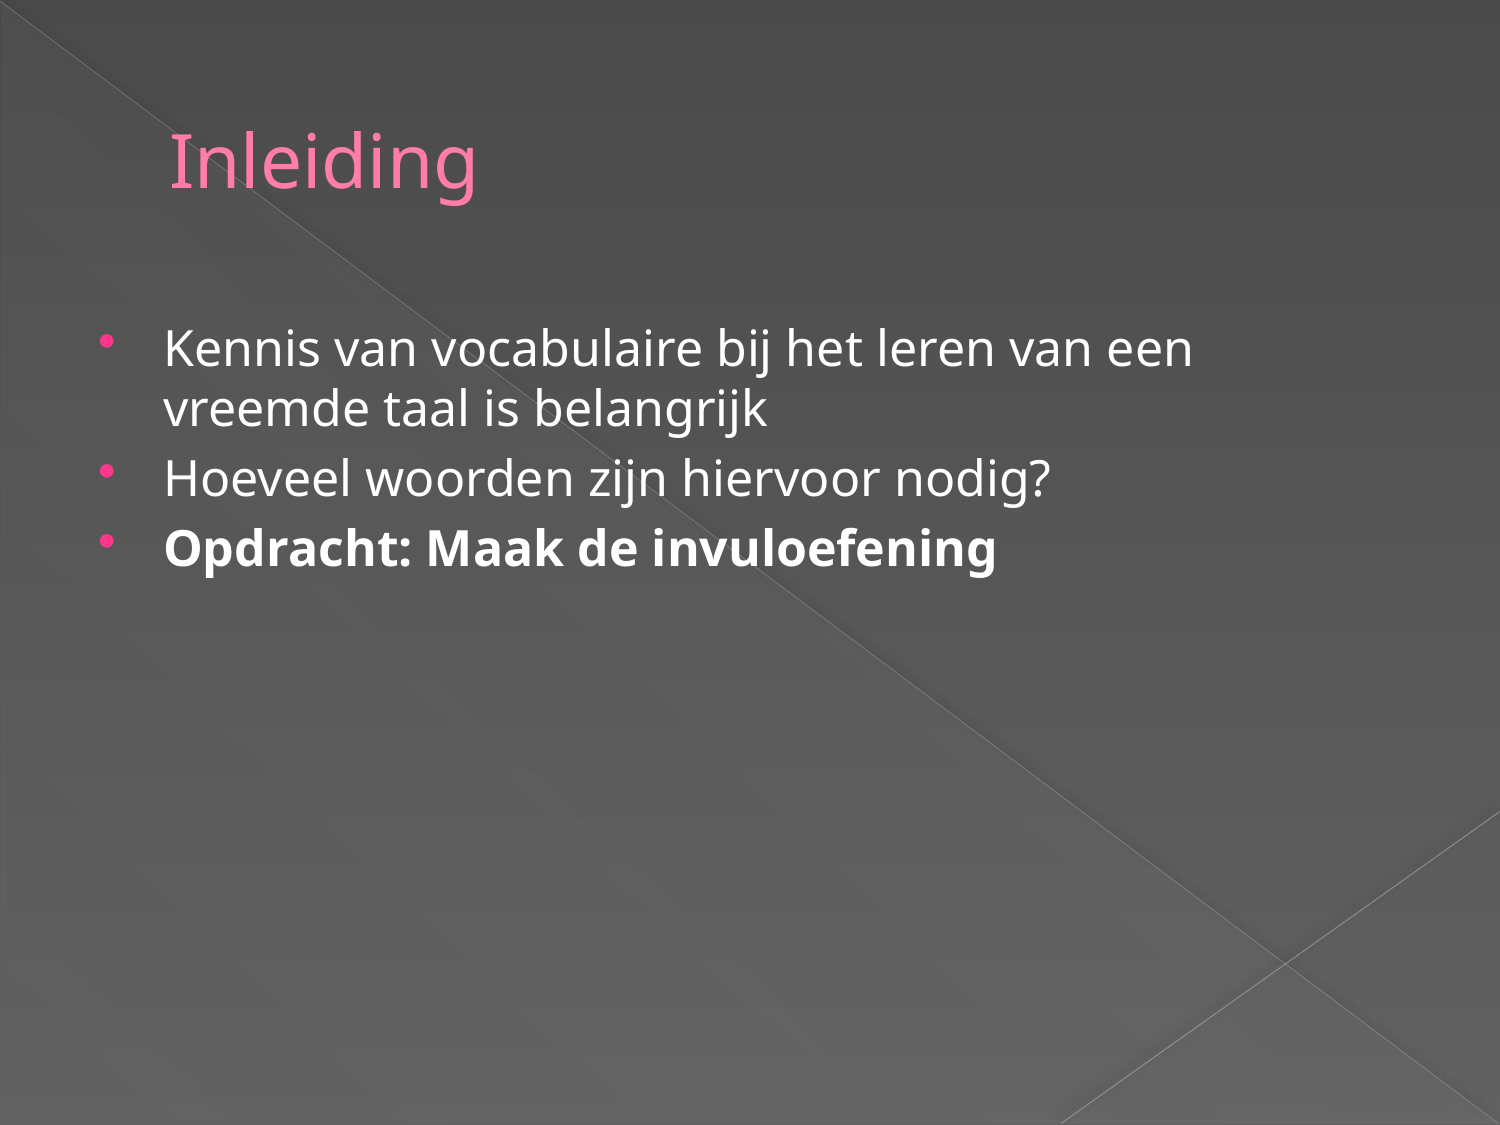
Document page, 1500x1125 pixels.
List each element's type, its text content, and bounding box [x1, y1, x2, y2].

title Inleiding [75, 43, 1425, 274]
list Kennis van vocabulaire bij het leren van een vreemde taal is belangrijk Hoeveel woorden zijn hiervoor nodig? Opdracht: Maak de invuloefening [75, 308, 1425, 1059]
